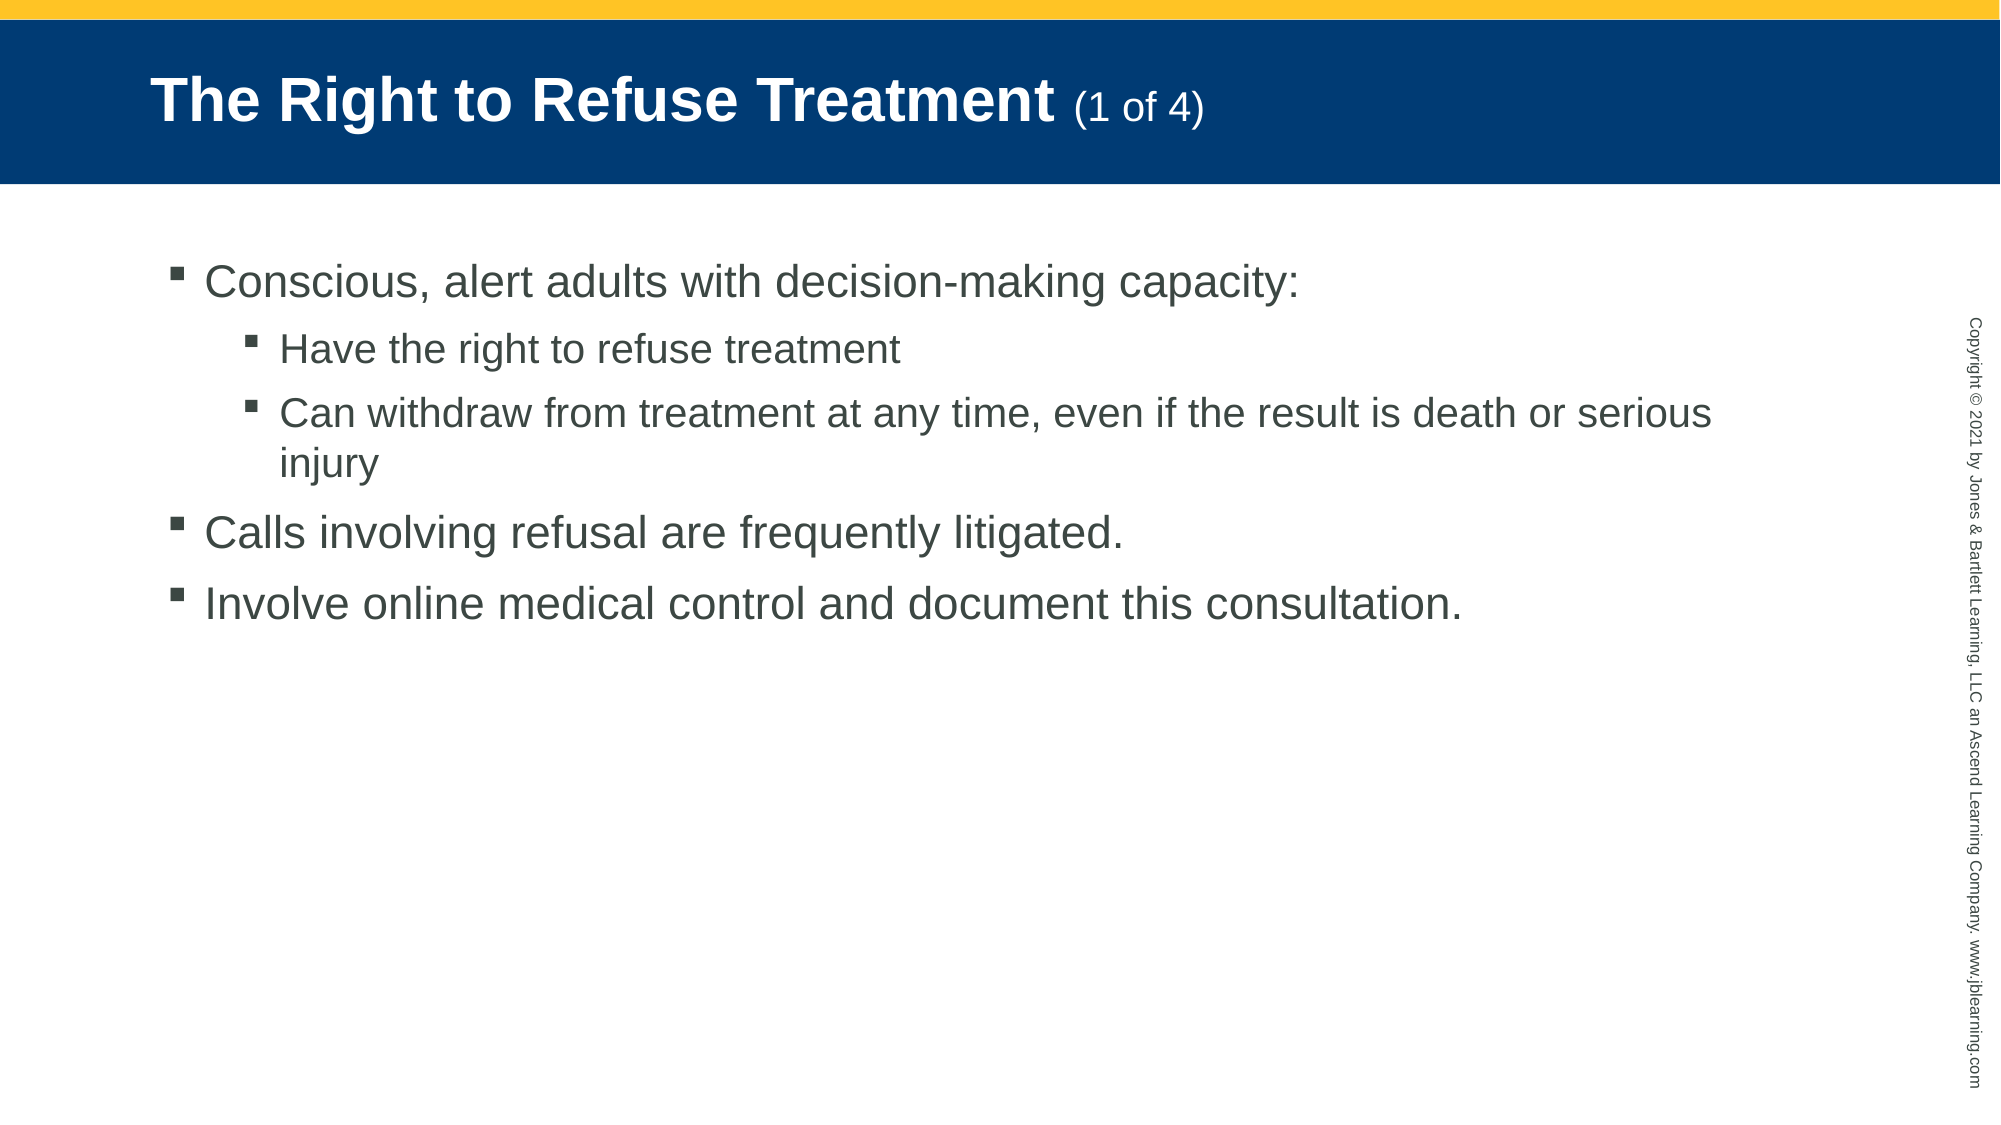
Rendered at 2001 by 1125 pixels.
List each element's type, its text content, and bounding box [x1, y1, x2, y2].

list Conscious, alert adults with decision-making capacity: Have the right to refuse treatment Can withdraw from treatment at any time, even if the result is death or serious injury Calls involving refusal are frequently litigated. Involve online medical control and document this consultation. [151, 244, 1840, 1016]
title The Right to Refuse Treatment (1 of 4) [0, 19, 2000, 185]
